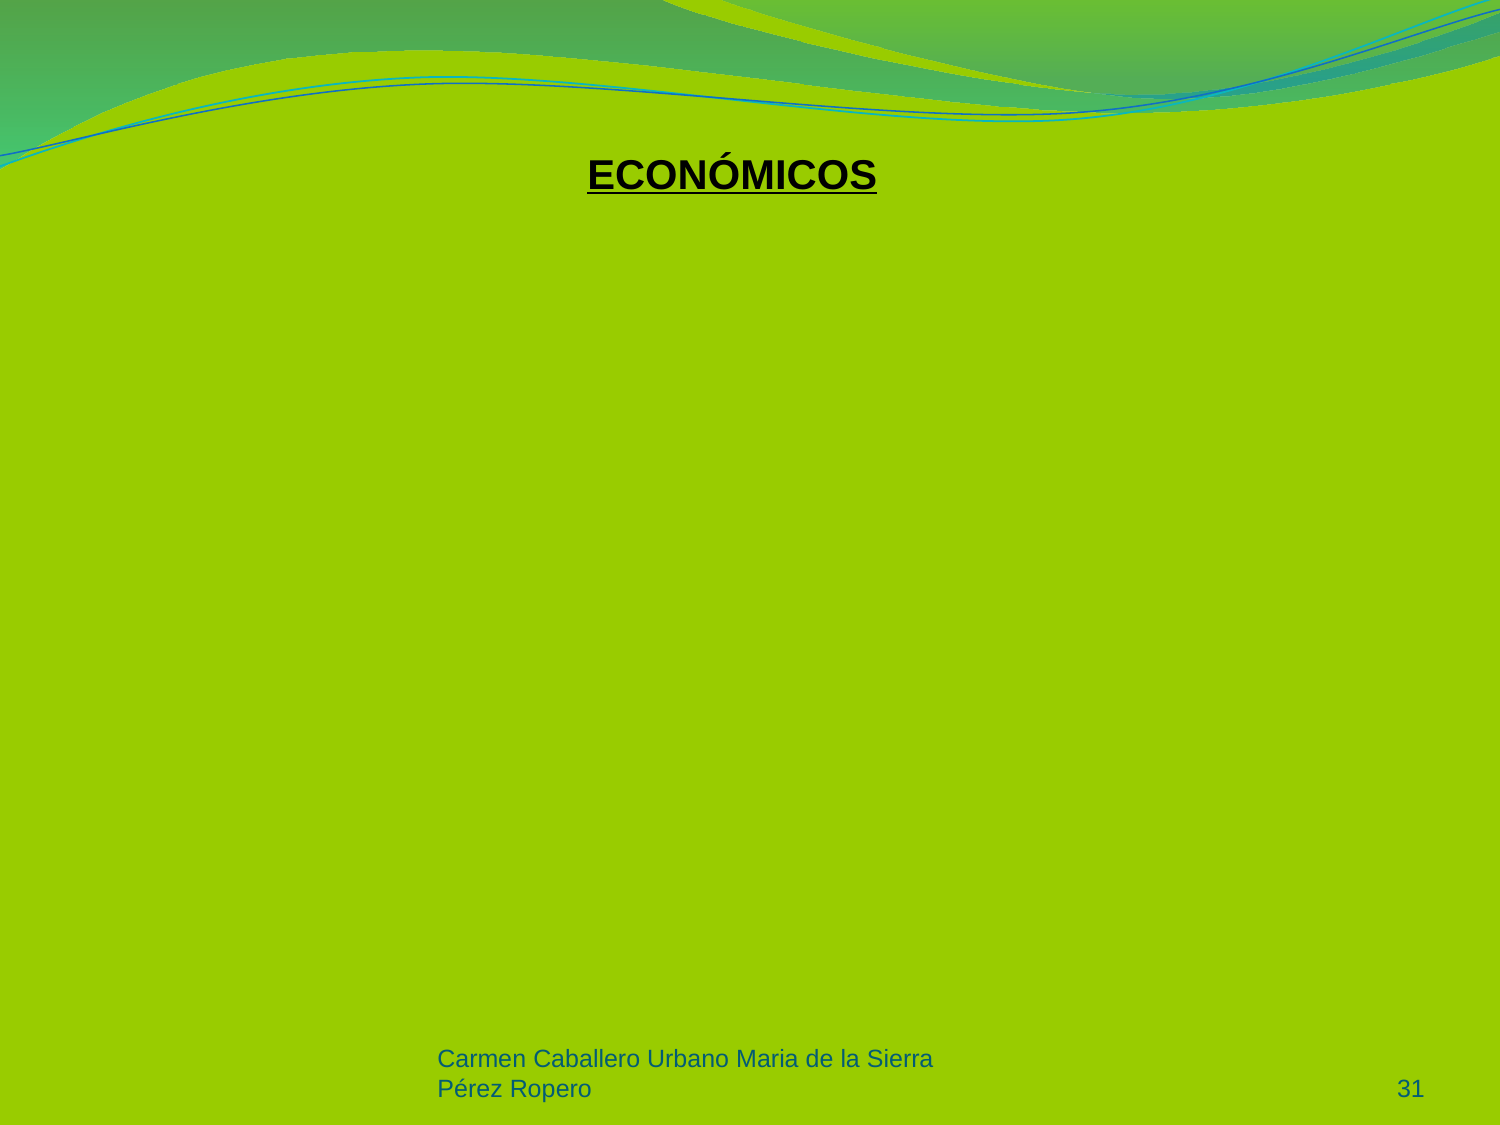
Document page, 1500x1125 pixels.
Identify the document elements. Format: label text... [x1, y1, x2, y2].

slide_number 31 [1299, 1042, 1425, 1103]
text_box ECONÓMICOS [93, 140, 1371, 606]
footer Carmen Caballero Urbano Maria de la Sierra Pérez Ropero [437, 1042, 988, 1103]
